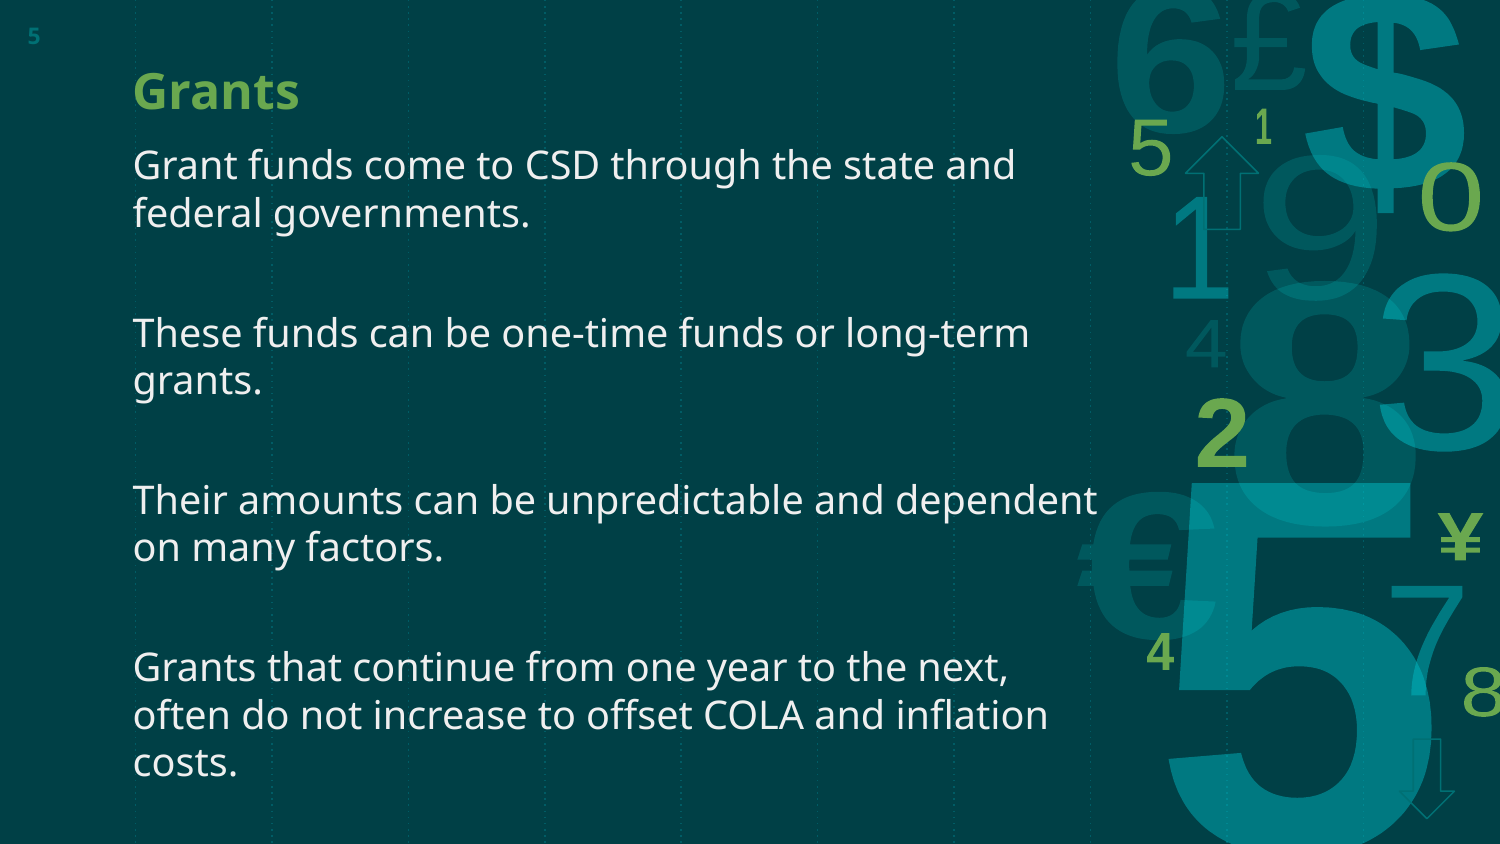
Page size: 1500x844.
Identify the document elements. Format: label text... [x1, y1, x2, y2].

title Grants [117, 20, 966, 124]
slide_number ‹#› [12, 6, 103, 66]
list Grant funds come to CSD through the state and federal governments. These funds can be one-time funds or long-term grants. Their amounts can be unpredictable and dependent on many factors. Grants that continue from one year to the next, often do not increase to offset COLA and inflation costs. [117, 124, 1126, 805]
